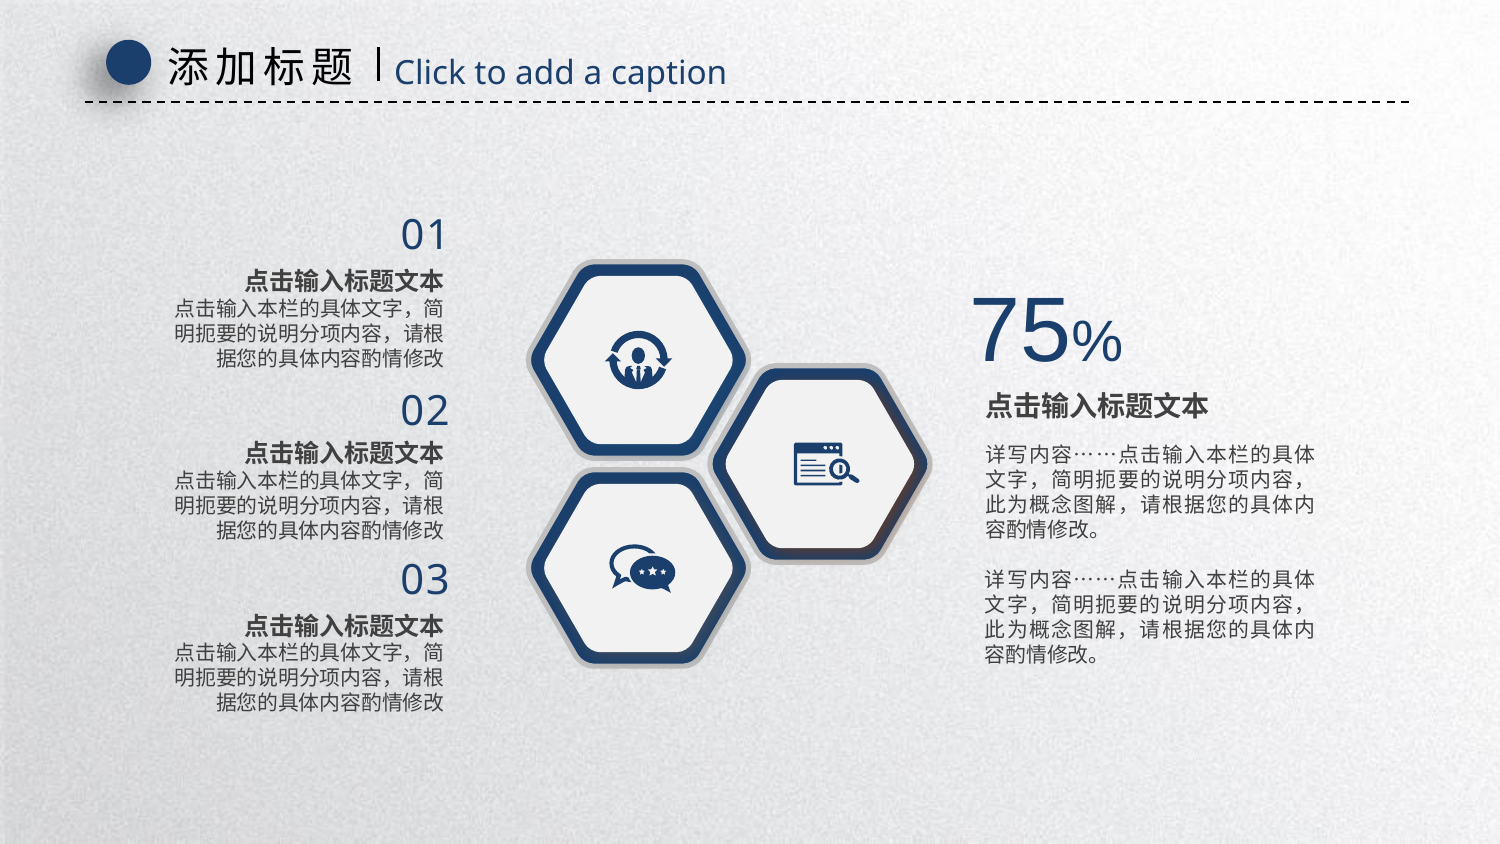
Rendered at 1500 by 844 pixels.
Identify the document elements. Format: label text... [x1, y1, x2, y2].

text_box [151, 375, 464, 545]
text_box 添加标题 [153, 33, 369, 99]
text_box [793, 442, 860, 486]
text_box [604, 330, 673, 390]
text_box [151, 545, 465, 724]
text_box Click to add a caption [379, 43, 743, 99]
text_box 75% [958, 263, 1135, 385]
text_box [105, 38, 153, 86]
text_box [609, 544, 676, 593]
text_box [151, 200, 462, 375]
text_box 详写内容……点击输入本栏的具体文字，简明扼要的说明分项内容，此为概念图解，请根据您的具体内容酌情修改。 [974, 435, 1327, 547]
text_box 详写内容……点击输入本栏的具体文字，简明扼要的说明分项内容，此为概念图解，请根据您的具体内容酌情修改。 [973, 561, 1327, 673]
picture [0, 0, 1500, 844]
text_box 点击输入标题文本 [974, 383, 1286, 429]
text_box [709, 365, 931, 563]
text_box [527, 261, 750, 459]
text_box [527, 469, 750, 667]
